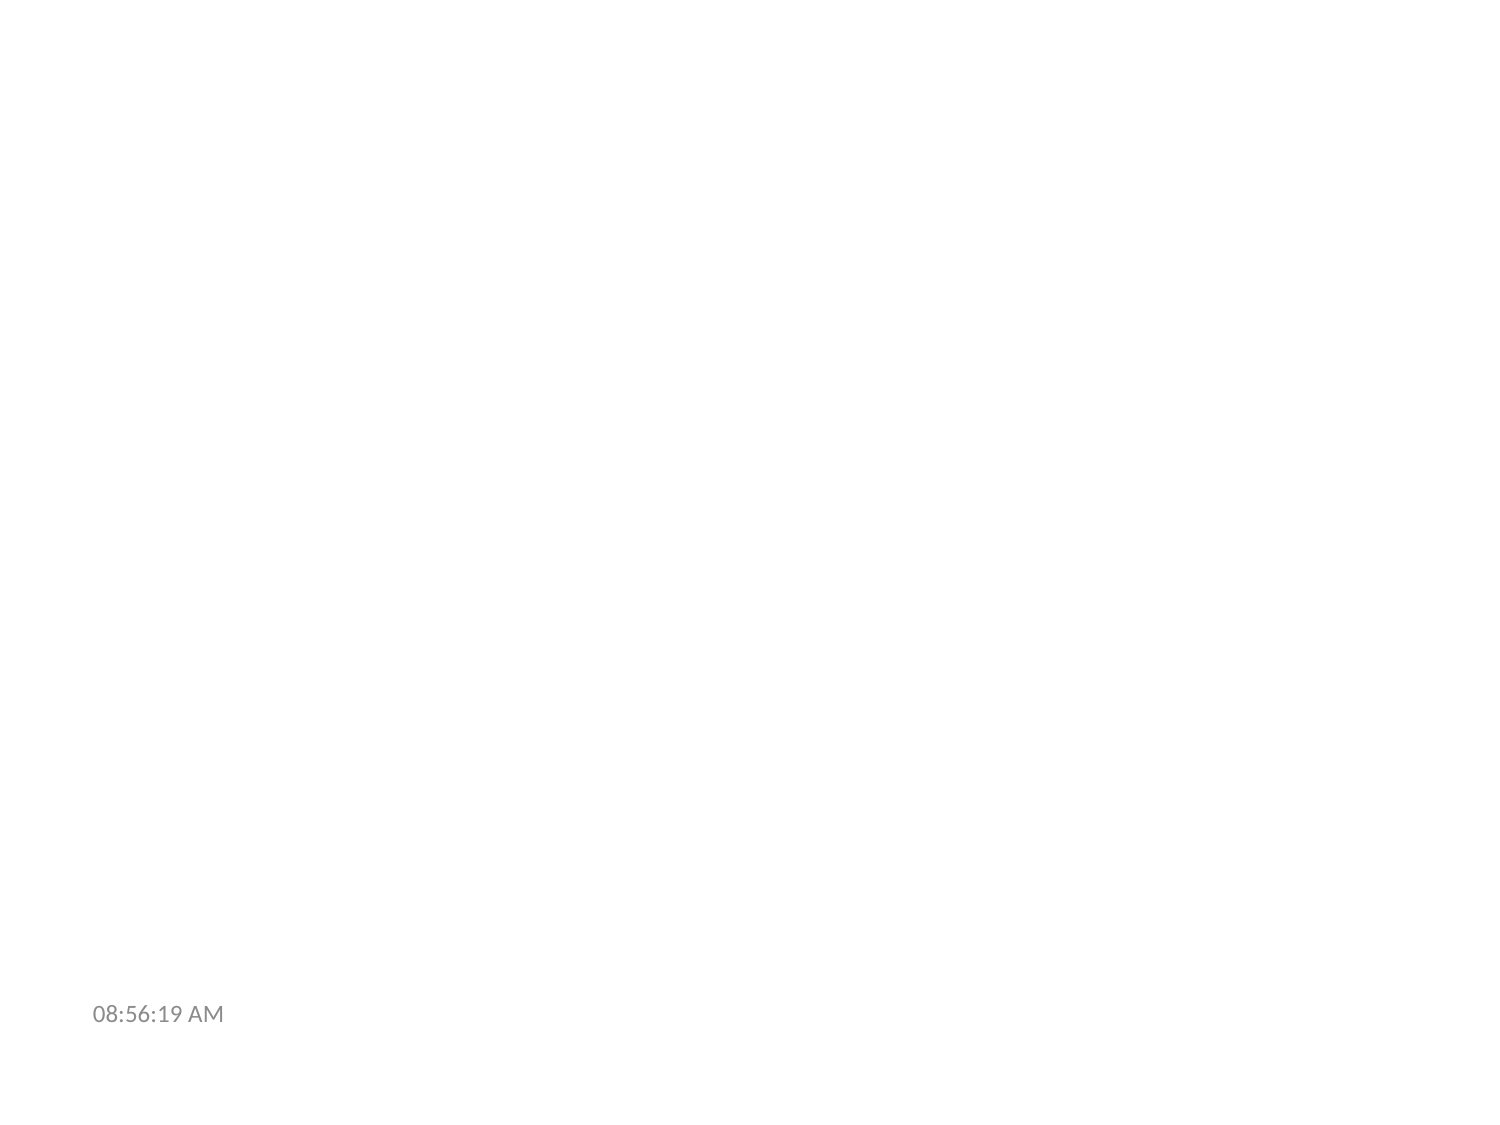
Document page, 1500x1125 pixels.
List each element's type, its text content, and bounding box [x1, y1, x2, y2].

text_box 3:35:09 PM [77, 982, 428, 1043]
